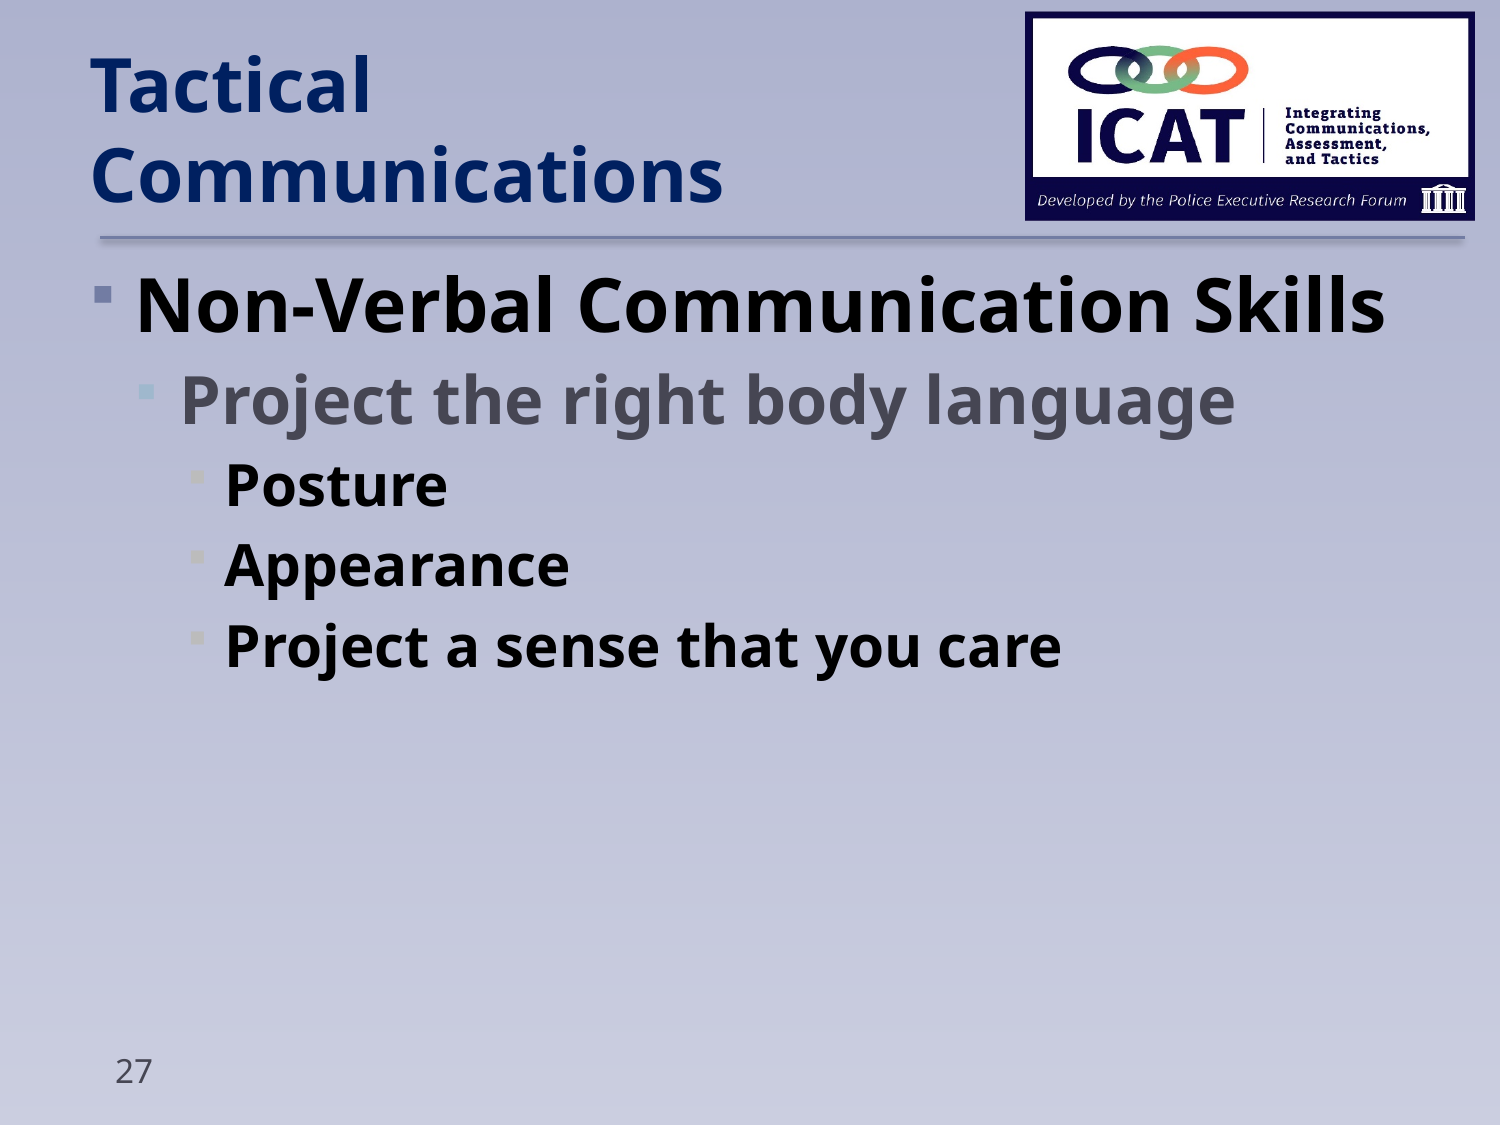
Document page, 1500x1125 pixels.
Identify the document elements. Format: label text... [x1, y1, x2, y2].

slide_number 27 [100, 1060, 426, 1103]
list Non-Verbal Communication Skills Project the right body language Posture Appearance Project a sense that you care [75, 249, 1425, 1060]
title Tactical Communications [75, 24, 1018, 225]
picture [1024, 11, 1476, 221]
